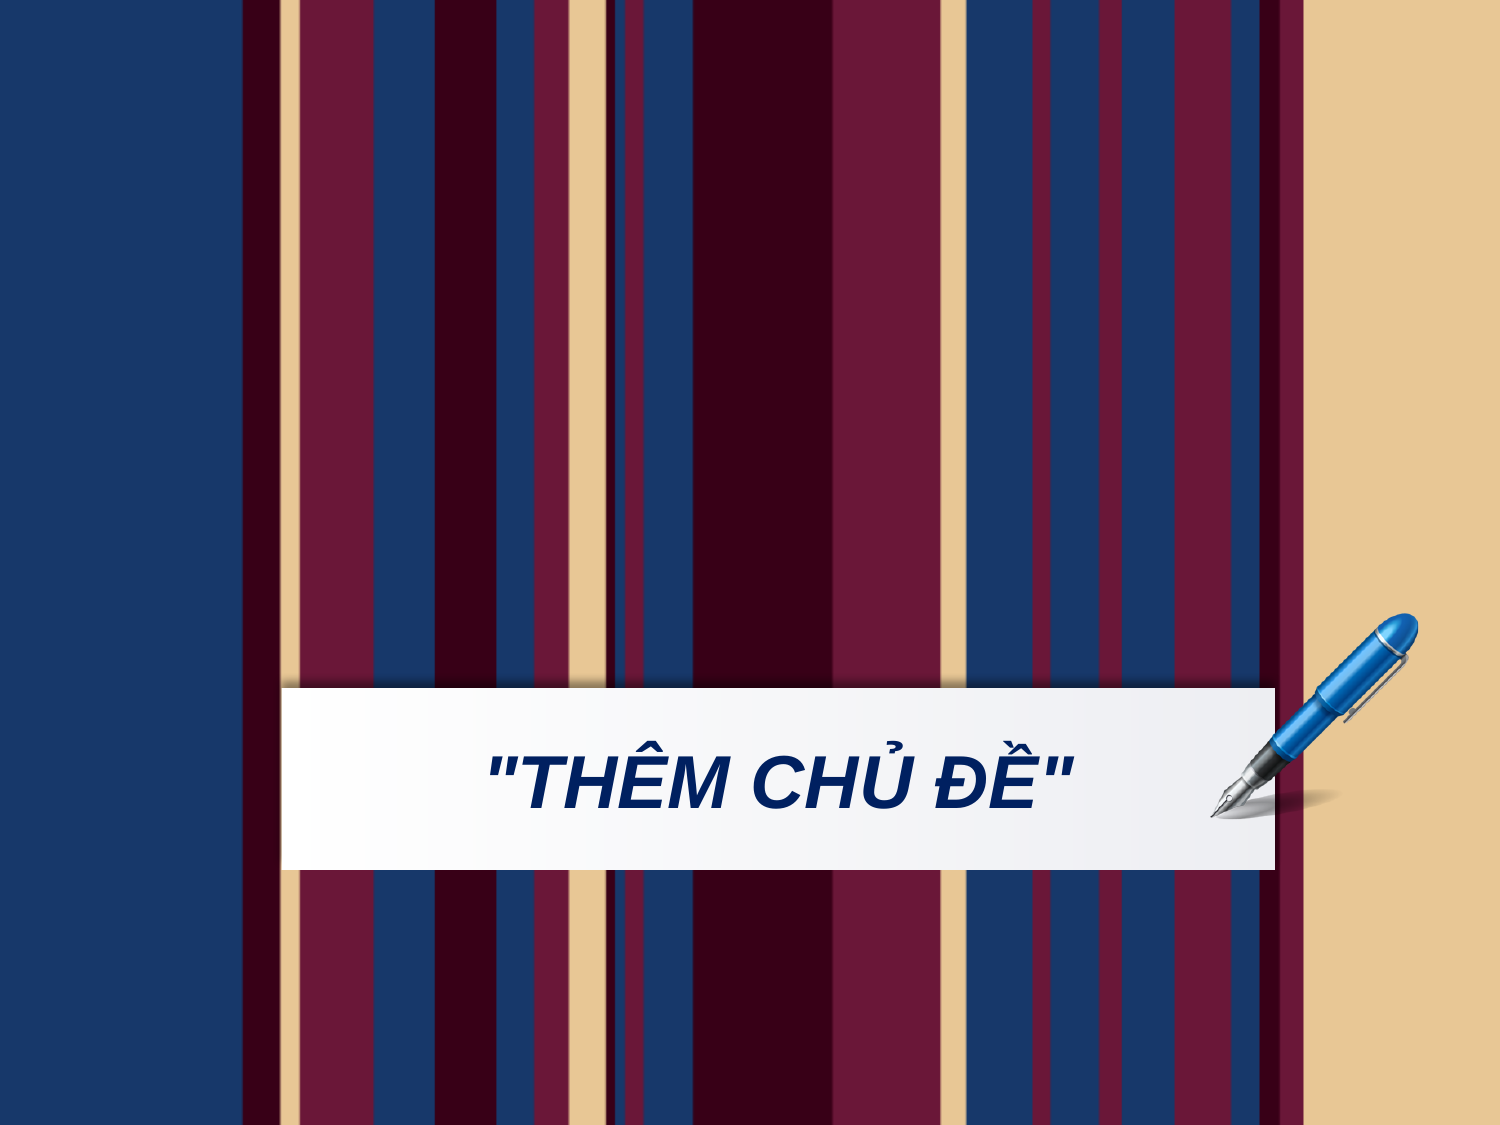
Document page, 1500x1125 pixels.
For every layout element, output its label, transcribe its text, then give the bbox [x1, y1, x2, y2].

text_box "THÊM CHỦ ĐỀ" [281, 688, 1275, 870]
picture [0, 0, 1500, 1125]
